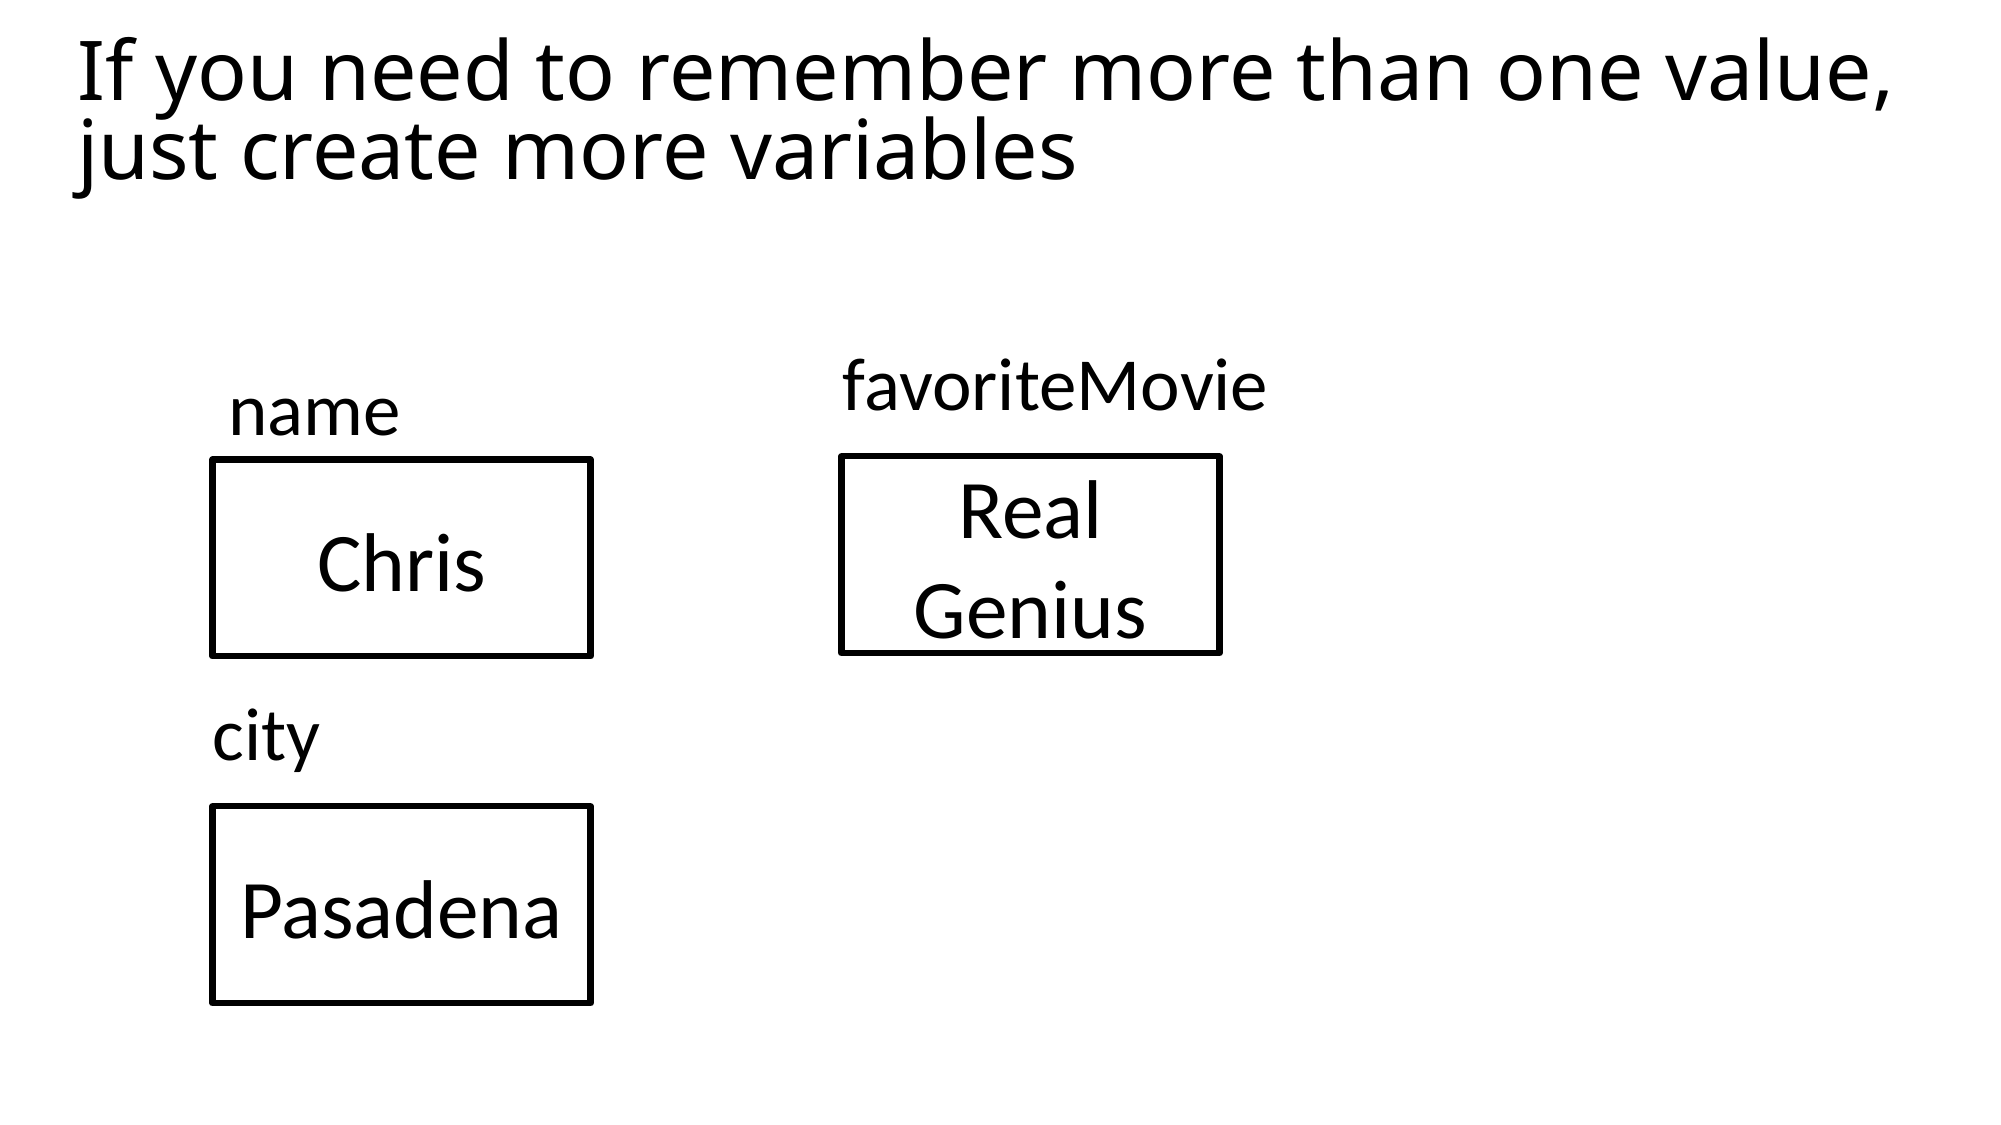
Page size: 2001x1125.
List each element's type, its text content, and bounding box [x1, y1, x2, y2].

text_box city [197, 678, 336, 784]
text_box Chris [210, 457, 593, 658]
text_box favoriteMovie [828, 328, 1284, 433]
text_box Real Genius [839, 454, 1222, 655]
title If you need to remember more than one value, just create more variables [62, 29, 1953, 205]
text_box Pasadena [210, 804, 593, 1005]
text_box name [213, 353, 416, 459]
